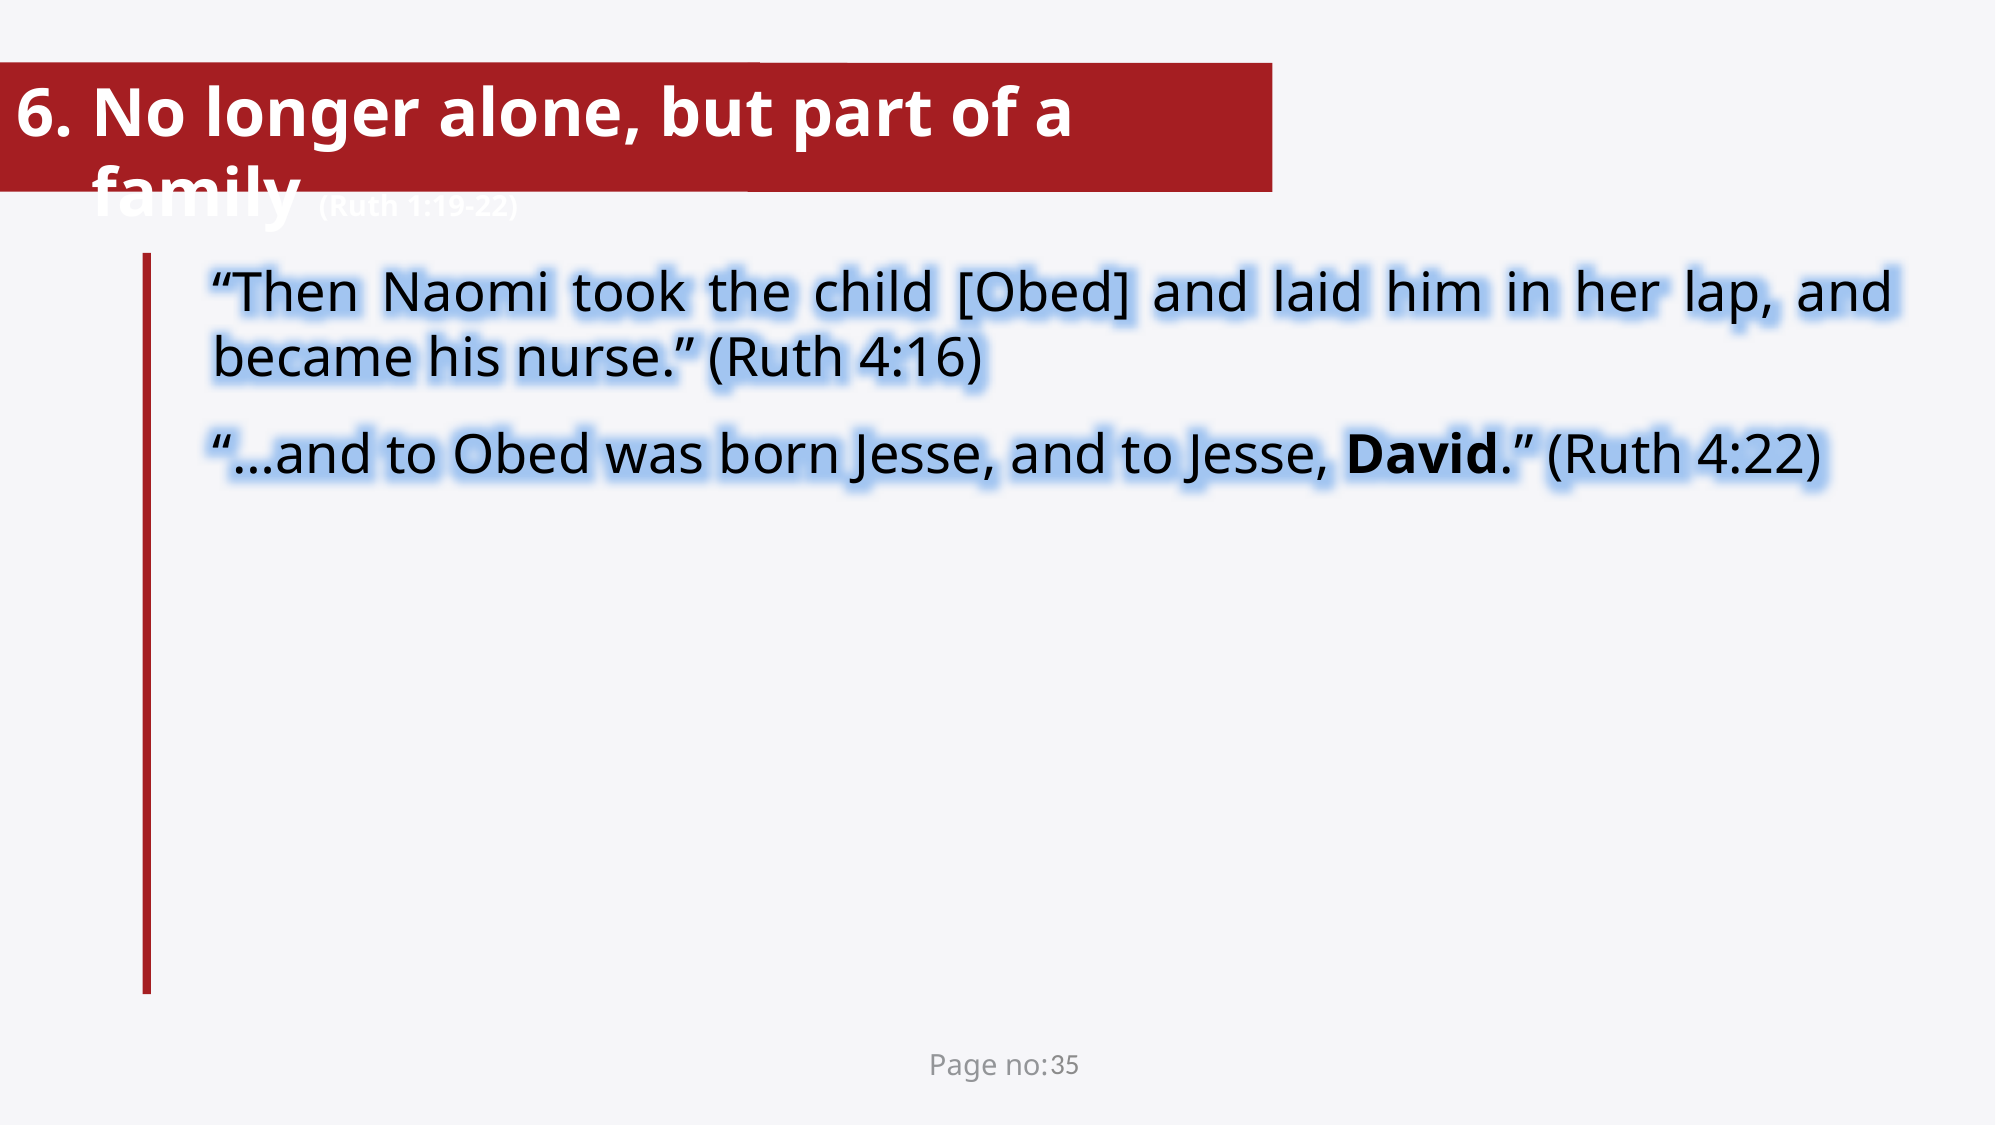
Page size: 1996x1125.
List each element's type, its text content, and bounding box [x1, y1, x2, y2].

text_box “…and to Obed was born Jesse, and to Jesse, David.” (Ruth 4:22) [198, 412, 1911, 493]
text_box “Then Naomi took the child [Obed] and laid him in her lap, and became his nurse.” (Ruth 4:16) [198, 249, 1911, 395]
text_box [1, 62, 1273, 194]
